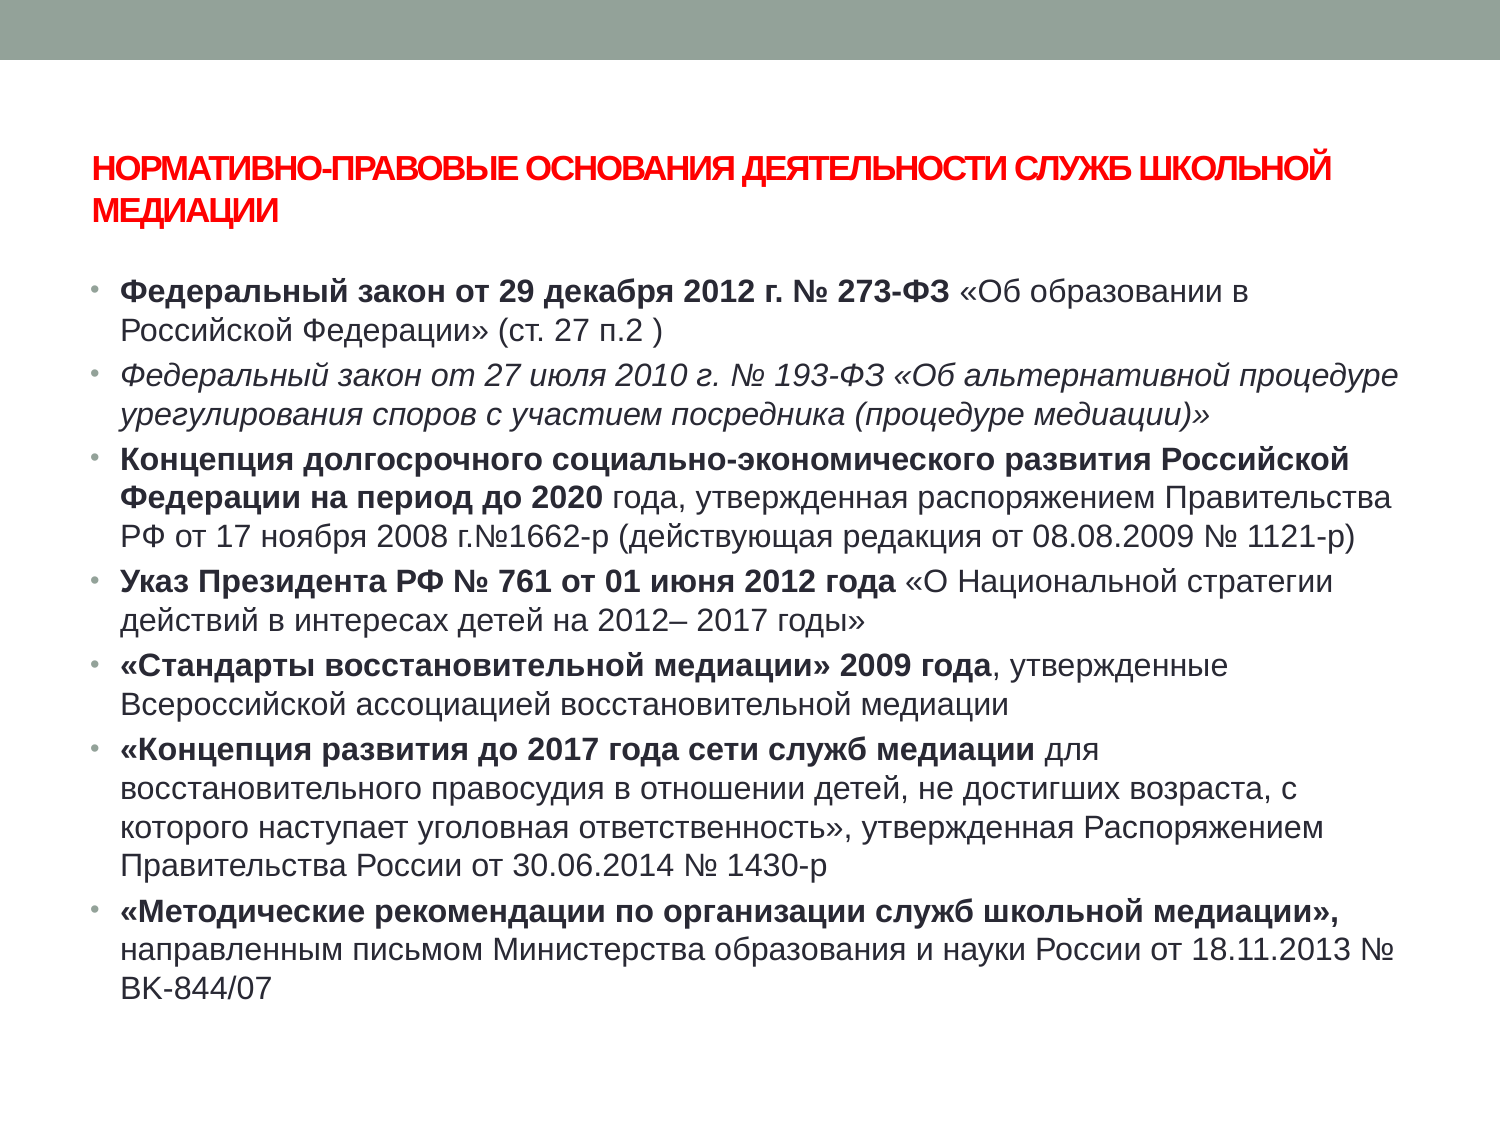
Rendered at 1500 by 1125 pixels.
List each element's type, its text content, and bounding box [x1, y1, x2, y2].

title НОРМАТИВНО-ПРАВОВЫЕ ОСНОВАНИЯ ДЕЯТЕЛЬНОСТИ СЛУЖБ ШКОЛЬНОЙ МЕДИАЦИИ [76, 137, 1427, 300]
list Федеральный закон от 29 декабря 2012 г. № 273-ФЗ «Об образовании в Российской Федерации» (ст. 27 п.2 ) Федеральный закон от 27 июля 2010 г. № 193-ФЗ «Об альтернативной процедуре урегулирования споров с участием посредника (процедуре медиации)» Концепция долгосрочного социально-экономического развития Российской Федерации на период до 2020 года, утвержденная распоряжением Правительства РФ от 17 ноября 2008 г.№1662-р (действующая редакция от 08.08.2009 № 1121-р) Указ Президента РФ № 761 от 01 июня 2012 года «О Национальной стратегии действий в интересах детей на 2012– 2017 годы» «Стандарты восстановительной медиации» 2009 года, утвержденные Всероссийской ассоциацией восстановительной медиации «Концепция развития до 2017 года сети служб медиации для восстановительного правосудия в отношении детей, не достигших возраста, с которого наступает уголовная ответственность», утвержденная Распоряжением Правительства России от 30.06.2014 № 1430-р «Методические рекомендации по организации служб школьной медиации», направленным письмом Министерства образования и науки России от 18.11.2013 № BK-844/07 [75, 262, 1425, 1063]
